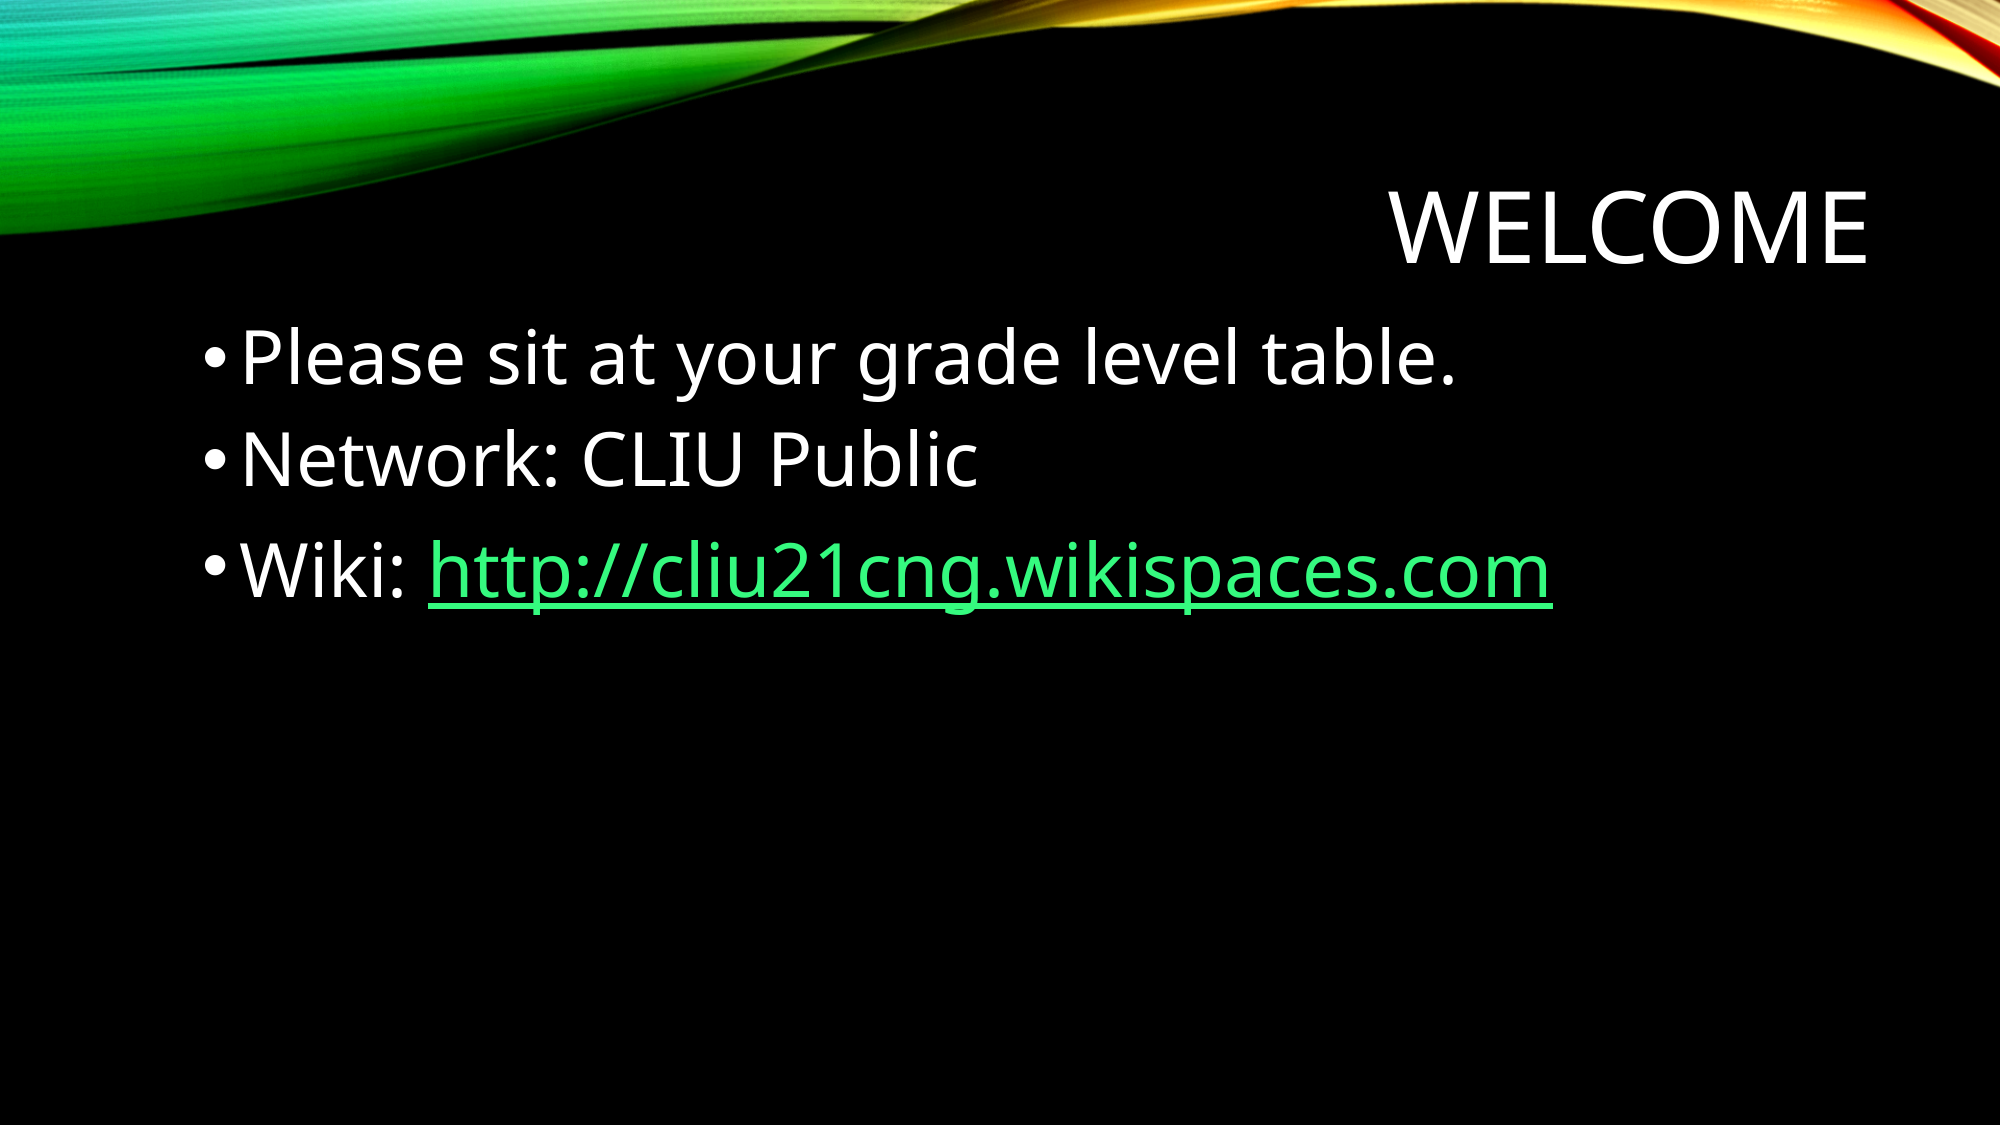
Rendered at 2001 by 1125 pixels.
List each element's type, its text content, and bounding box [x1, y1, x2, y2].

list Please sit at your grade level table. Network: CLIU Public Wiki: http://cliu21cng.wikispaces.com [187, 312, 1922, 1086]
picture [0, 0, 2000, 237]
title welcome [474, 125, 1888, 312]
